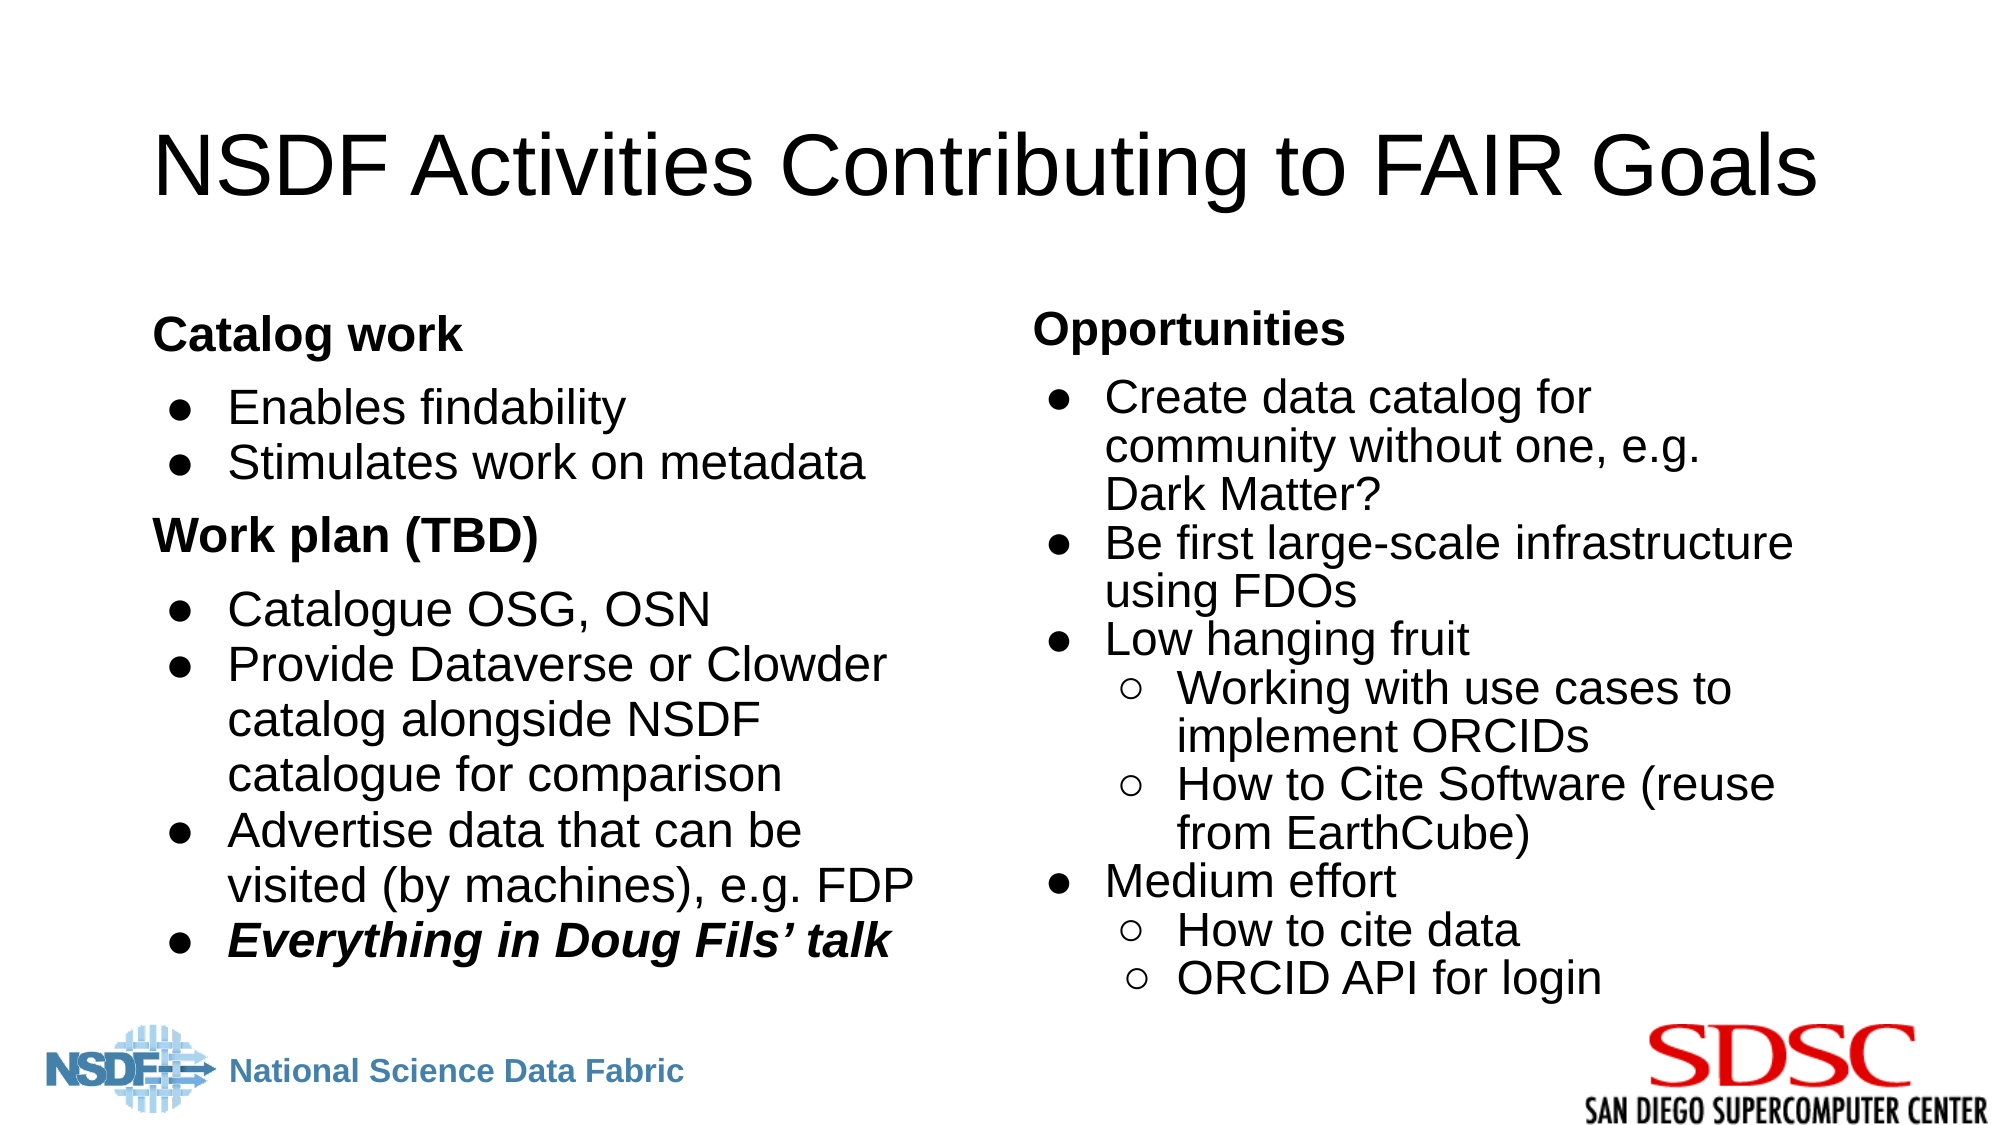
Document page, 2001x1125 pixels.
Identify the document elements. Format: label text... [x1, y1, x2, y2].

title NSDF Activities Contributing to FAIR Goals [137, 59, 1863, 278]
picture [1585, 1024, 1988, 1125]
list Catalog work Enables findability Stimulates work on metadata Work plan (TBD) Catalogue OSG, OSN Provide Dataverse or Clowder catalog alongside NSDF catalogue for comparison Advertise data that can be visited (by machines), e.g. FDP Everything in Doug Fils’ talk [137, 299, 941, 1081]
picture [46, 1024, 217, 1114]
list Opportunities Create data catalog for community without one, e.g. Dark Matter? Be first large-scale infrastructure using FDOs Low hanging fruit Working with use cases to implement ORCIDs How to Cite Software (reuse from EarthCube) Medium effort How to cite data ORCID API for login [1017, 299, 1821, 1014]
